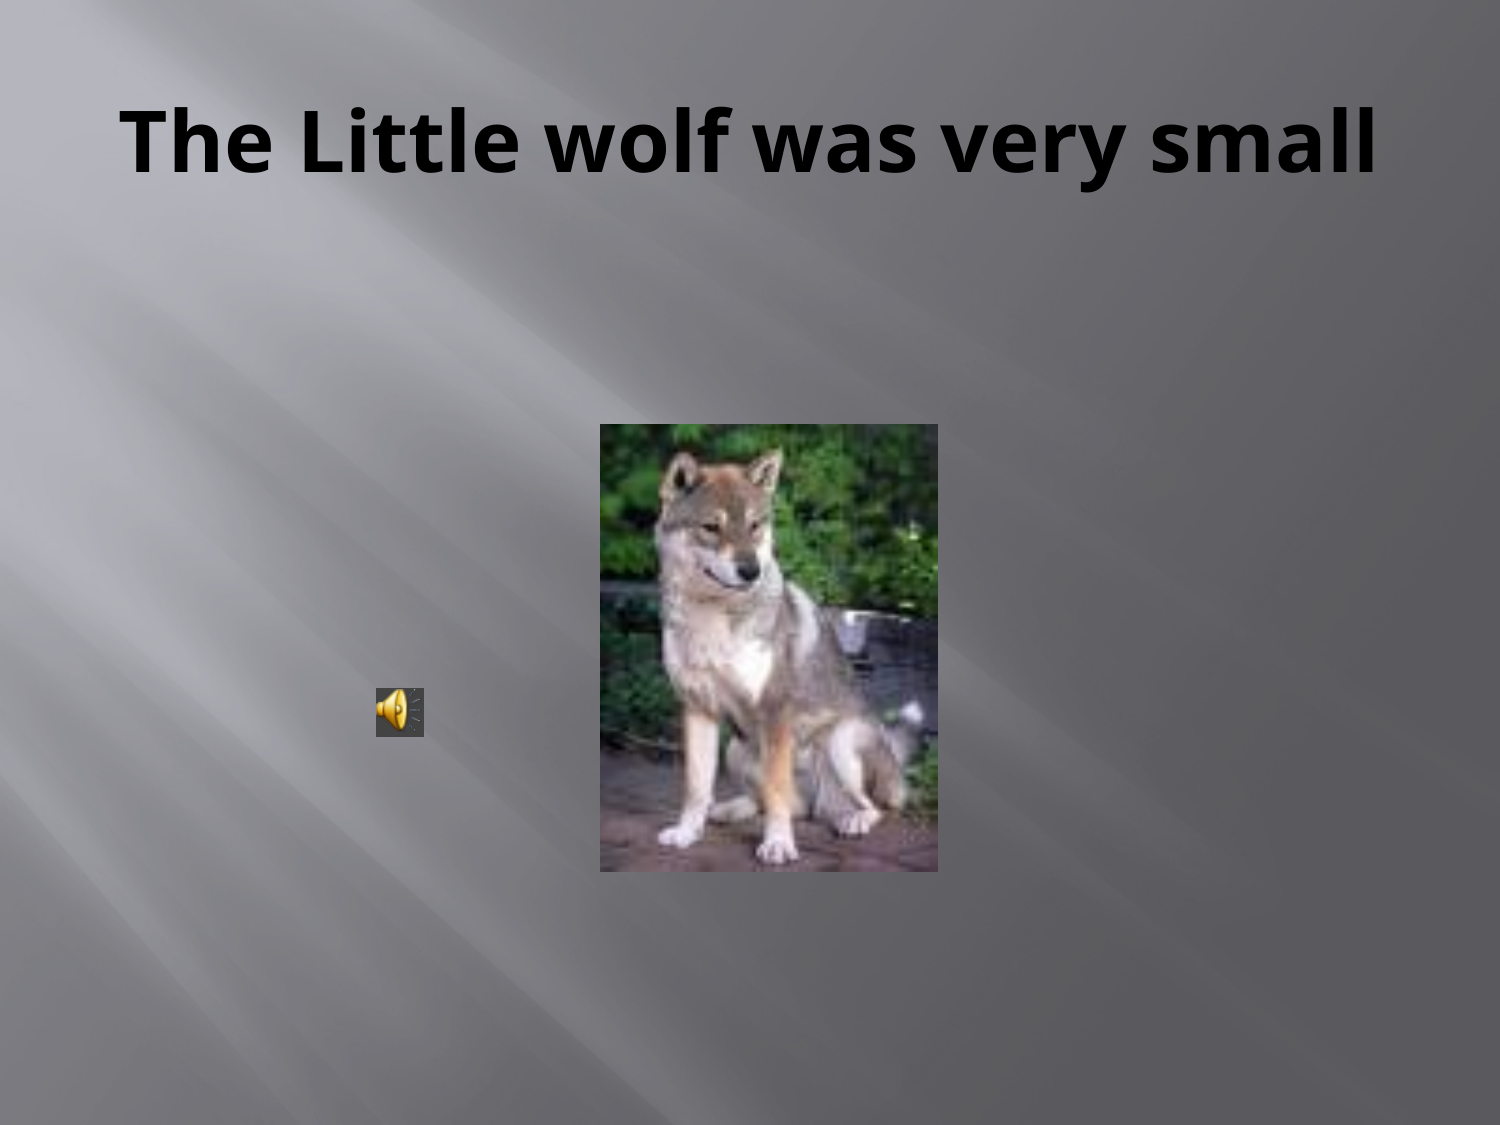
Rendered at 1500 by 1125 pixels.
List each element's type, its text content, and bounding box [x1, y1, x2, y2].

title The Little wolf was very small [75, 45, 1425, 233]
picture [599, 424, 938, 872]
picture [374, 687, 426, 738]
